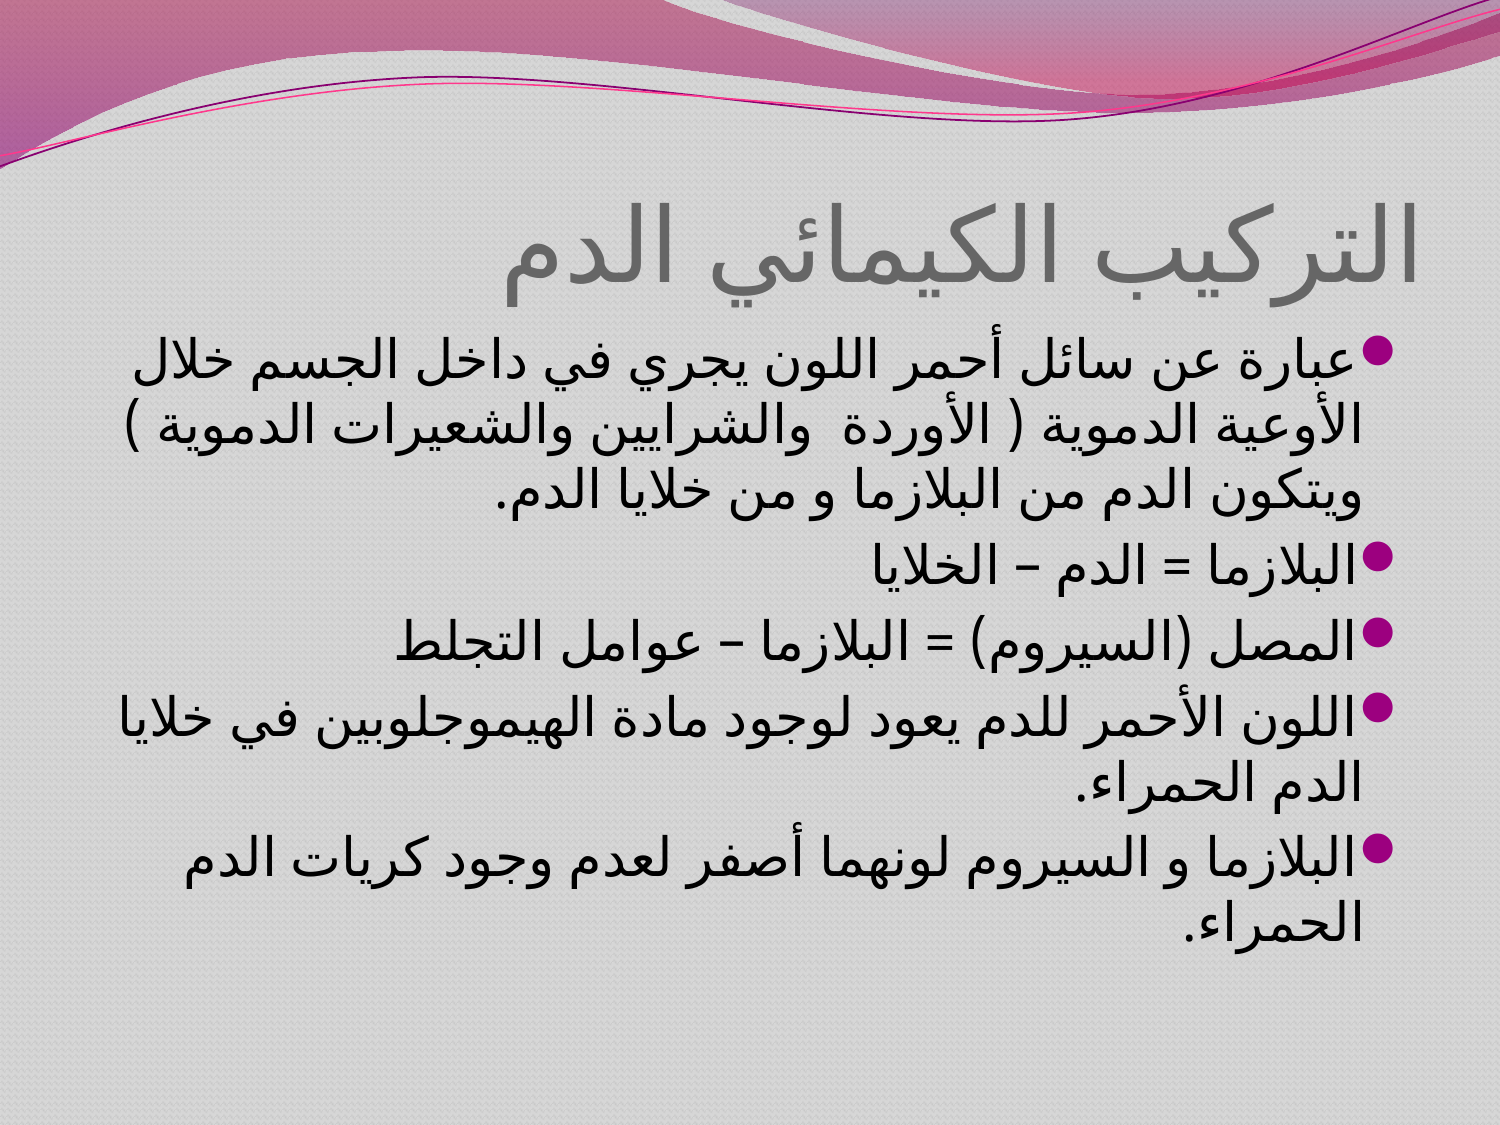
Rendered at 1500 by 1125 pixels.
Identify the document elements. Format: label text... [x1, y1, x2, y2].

title التركيب الكيمائي الدم [75, 115, 1425, 303]
list عبارة عن سائل أحمر اللون يجري في داخل الجسم خلال الأوعية الدموية ( الأوردة والشرايين والشعيرات الدموية ) ويتكون الدم من البلازما و من خلايا الدم. البلازما = الدم – الخلايا المصل (السيروم) = البلازما – عوامل التجلط اللون الأحمر للدم يعود لوجود مادة الهيموجلوبين في خلايا الدم الحمراء. البلازما و السيروم لونهما أصفر لعدم وجود كريات الدم الحمراء. [75, 317, 1425, 1038]
